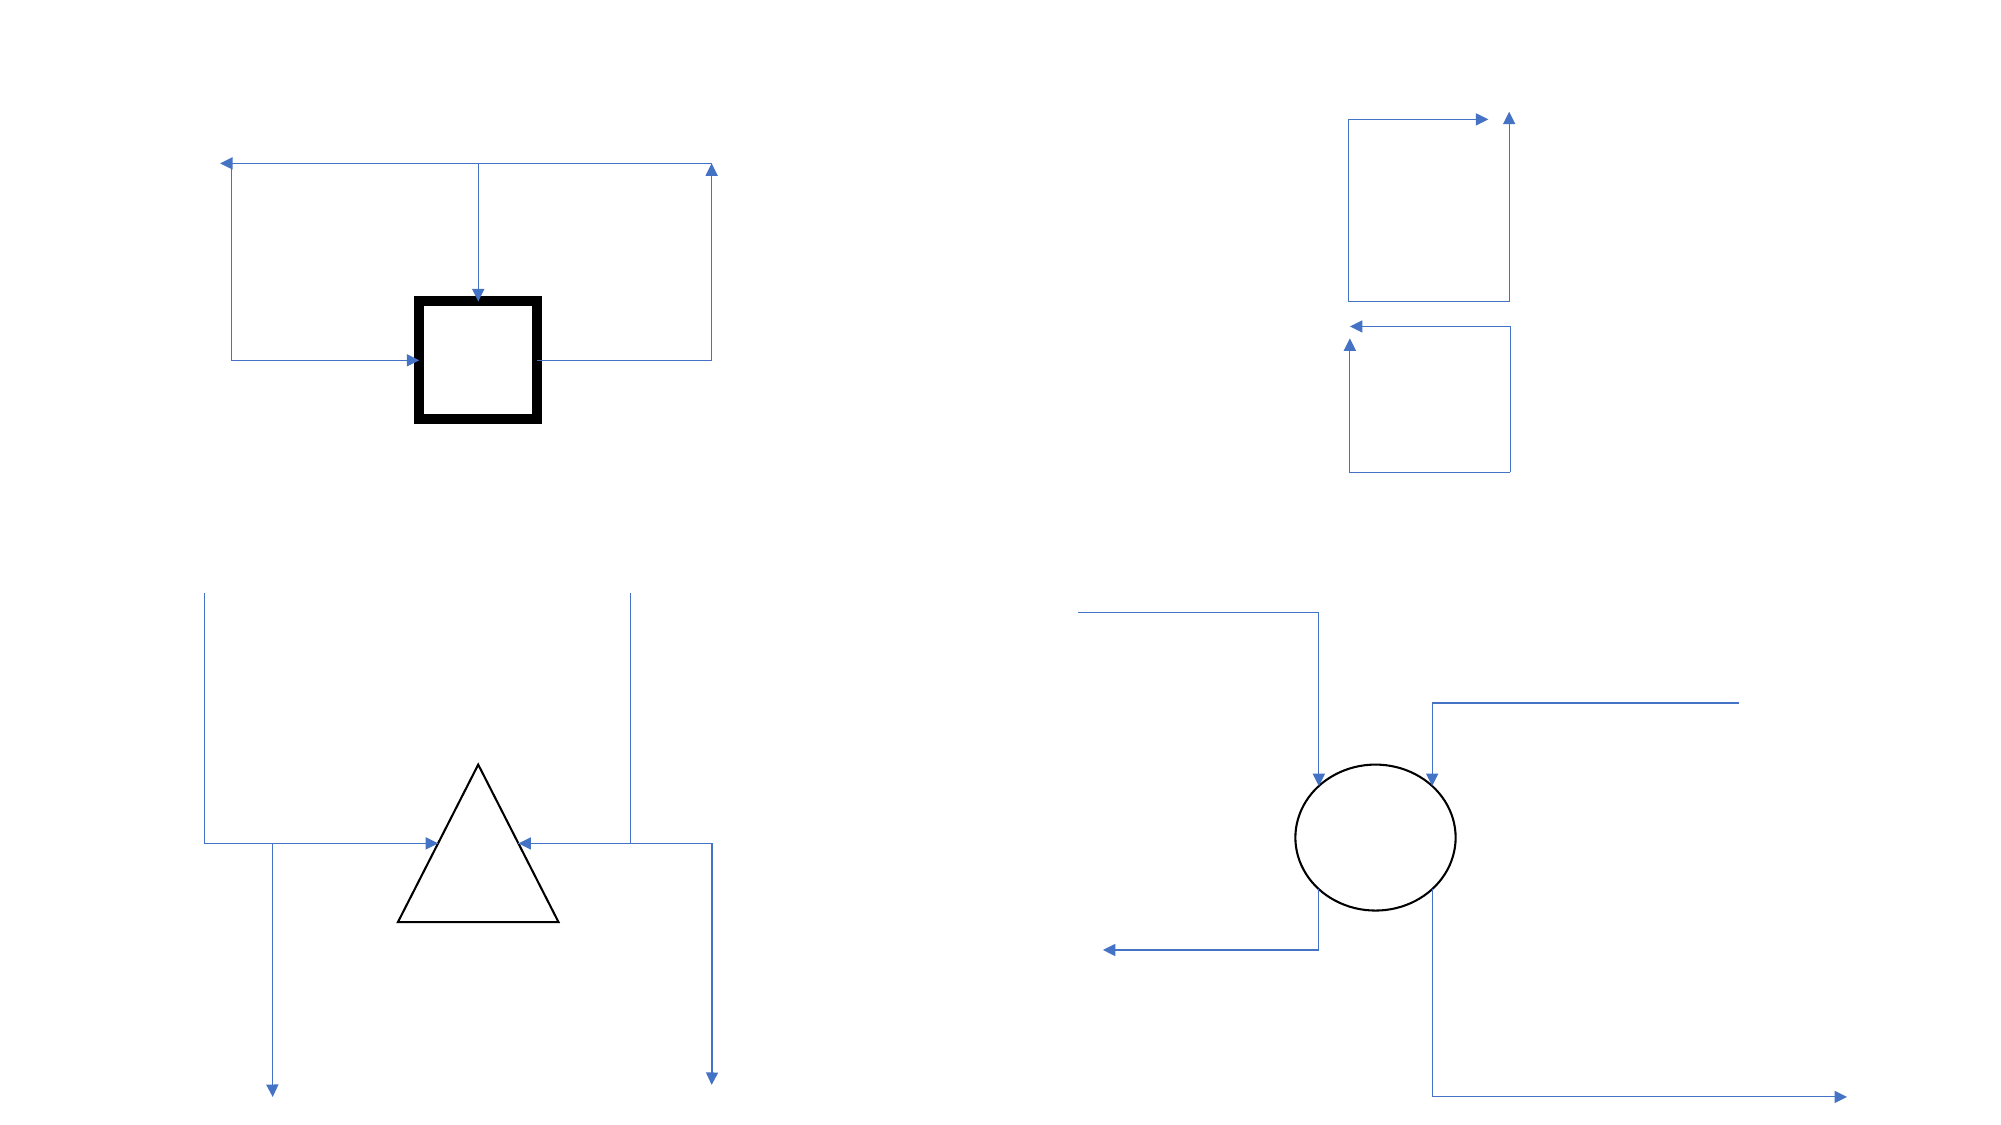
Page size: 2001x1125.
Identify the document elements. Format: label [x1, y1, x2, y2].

text_box [272, 843, 439, 1097]
text_box [537, 163, 712, 361]
text_box [1327, 140, 1510, 281]
text_box [196, 601, 447, 836]
text_box [280, 103, 419, 167]
text_box [1294, 763, 1457, 912]
text_box [1349, 338, 1511, 473]
text_box [518, 843, 712, 1085]
text_box [1347, 281, 1510, 302]
text_box [280, 356, 419, 362]
text_box [449, 662, 700, 775]
text_box [1347, 111, 1510, 140]
text_box [1535, 785, 1744, 1125]
text_box [1432, 703, 1740, 786]
text_box [478, 163, 537, 302]
text_box [1356, 473, 1503, 480]
text_box [1078, 612, 1319, 786]
text_box [437, 775, 519, 924]
text_box [226, 167, 424, 356]
text_box [418, 300, 538, 420]
text_box [1356, 319, 1503, 338]
text_box [1180, 811, 1242, 1028]
